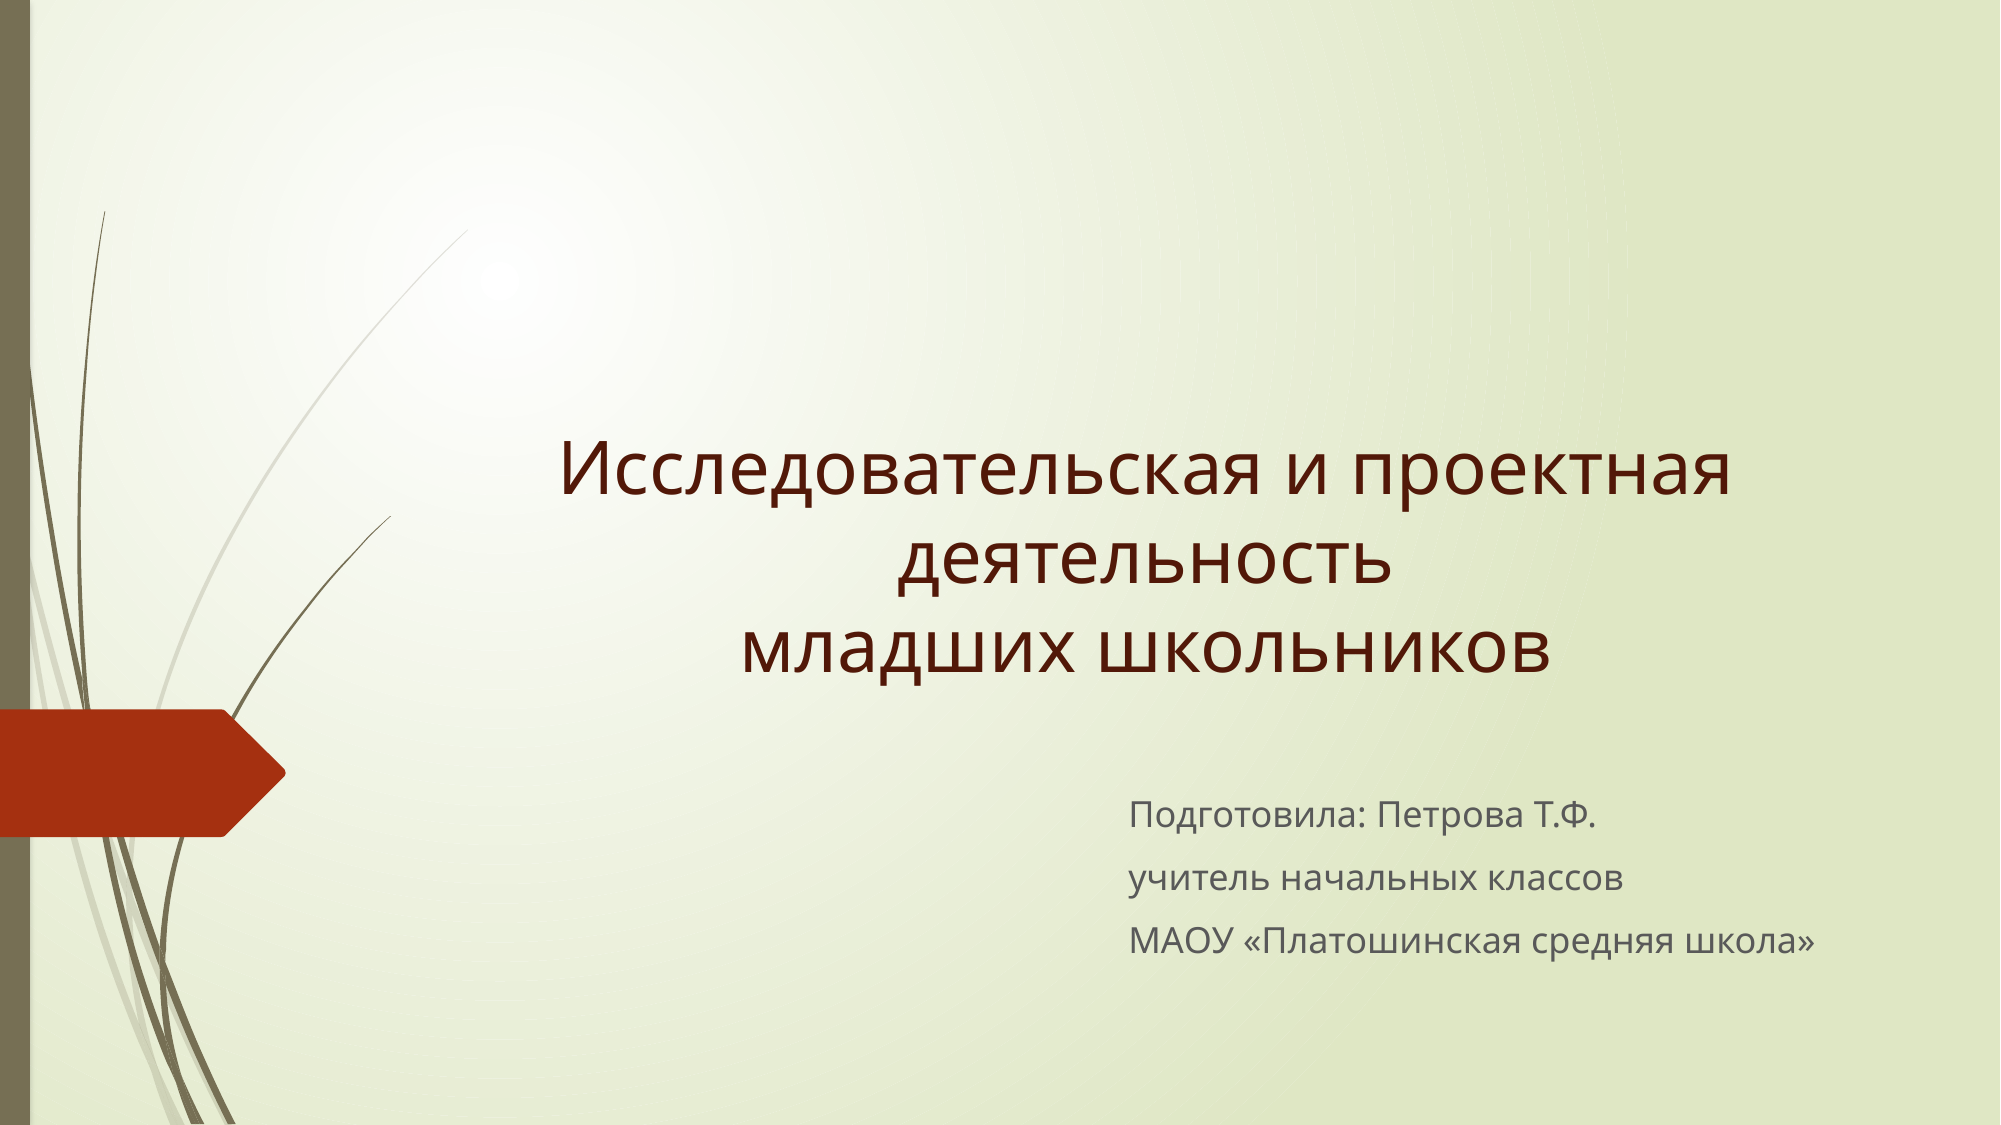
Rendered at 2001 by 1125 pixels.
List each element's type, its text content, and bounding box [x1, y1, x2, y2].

subtitle Подготовила: Петрова Т.Ф. учитель начальных классов МАОУ «Платошинская средняя школа» [1113, 783, 1888, 969]
title Исследовательская и проектная деятельность младших школьников [424, 412, 1888, 784]
